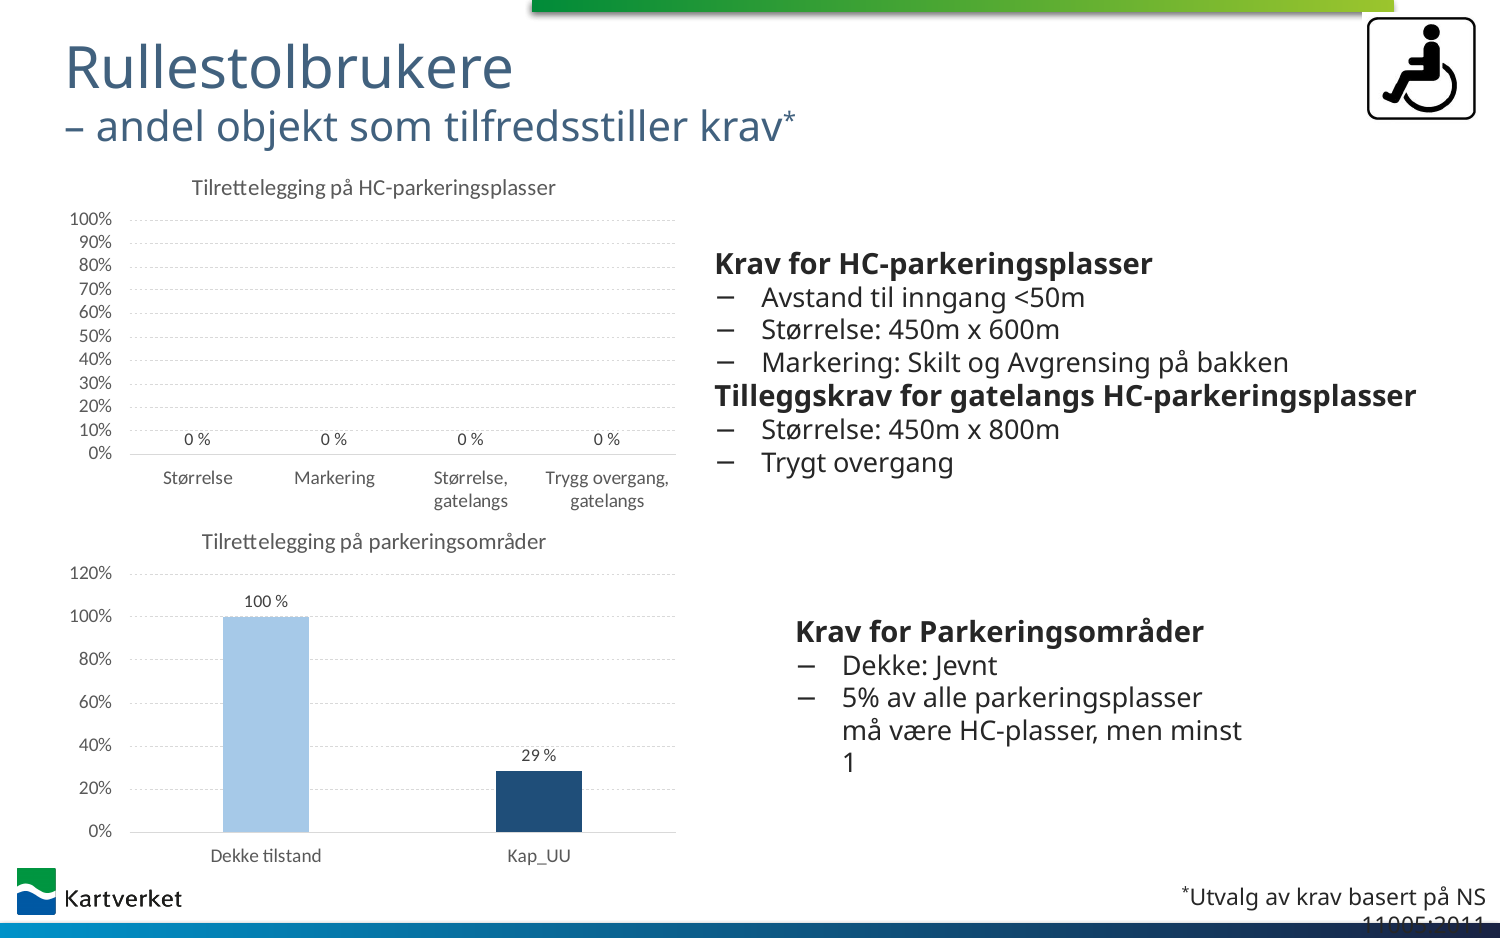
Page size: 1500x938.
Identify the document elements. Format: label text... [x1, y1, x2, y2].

picture [62, 520, 687, 874]
text_box Rullestolbrukere – andel objekt som tilfredsstiller krav* [49, 25, 1431, 158]
picture [1362, 12, 1481, 126]
text_box *Utvalg av krav basert på NS 11005:2011 [1068, 873, 1500, 938]
text_box Krav for Parkeringsområder Dekke: Jevnt 5% av alle parkeringsplasser må være HC-plasser, men minst 1 [780, 605, 1261, 786]
picture [62, 166, 687, 519]
text_box Krav for HC-parkeringsplasser Avstand til inngang <50m Størrelse: 450m x 600m Markering: Skilt og Avgrensing på bakken Tilleggskrav for gatelangs HC-parkeringsplasser Størrelse: 450m x 800m Trygt overgang [699, 237, 1433, 485]
